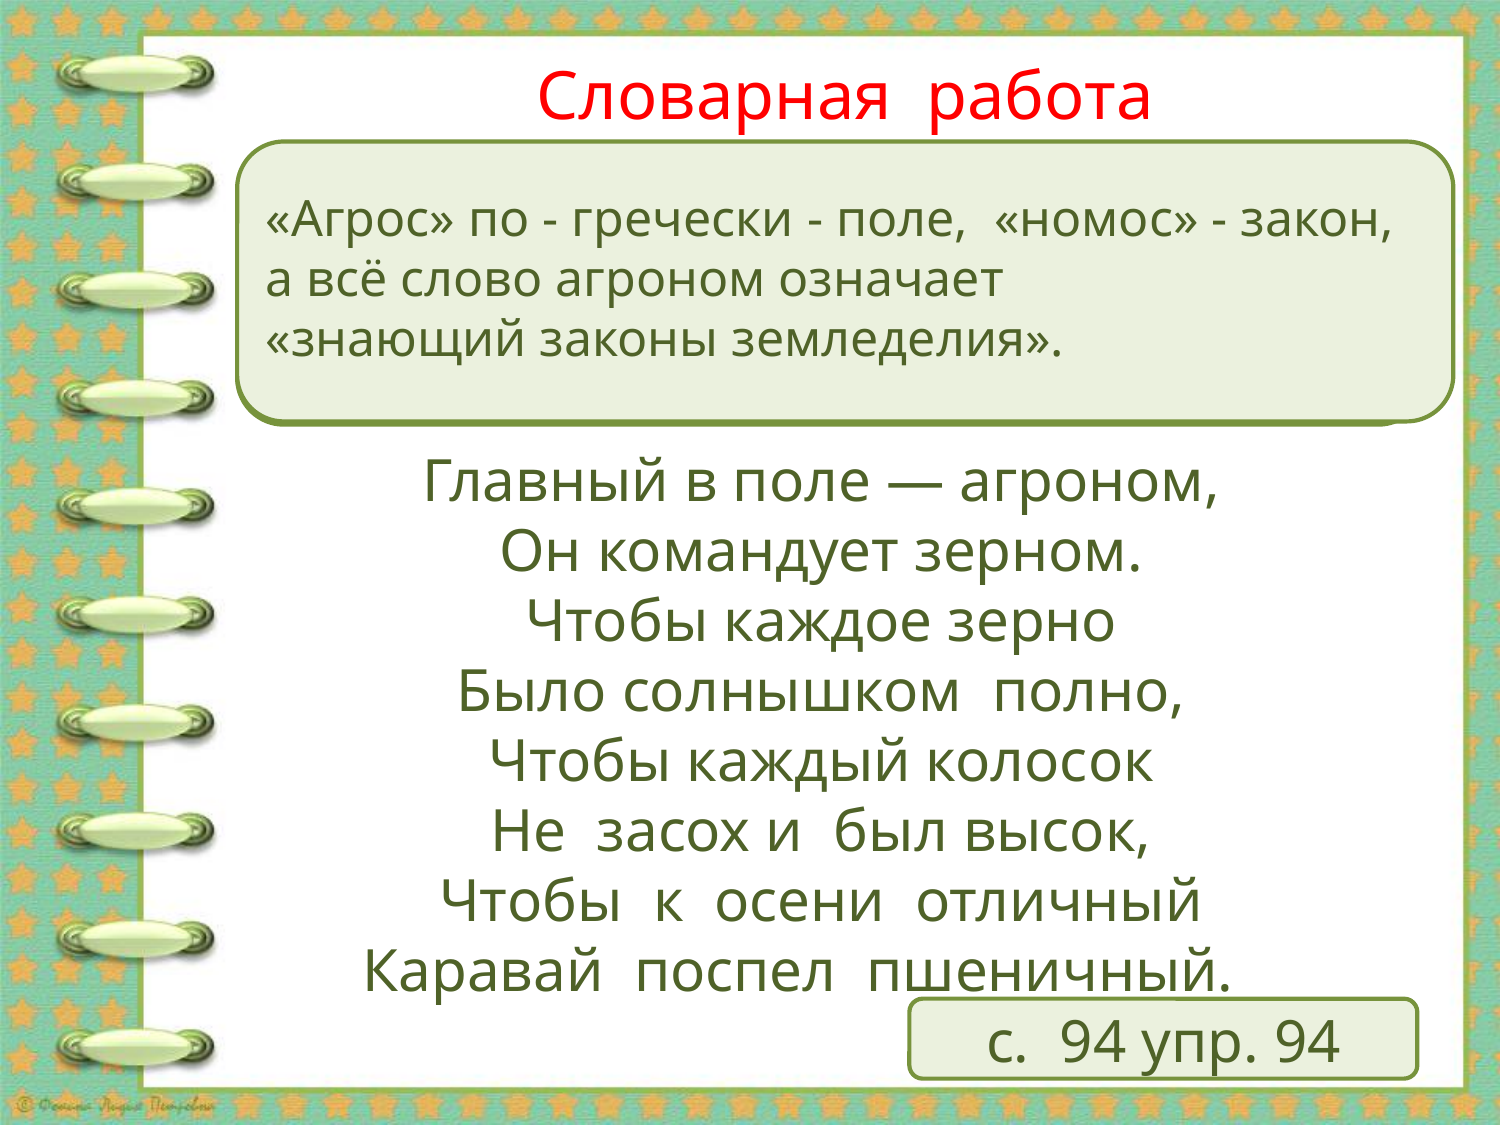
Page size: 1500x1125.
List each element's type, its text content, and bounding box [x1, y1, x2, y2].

text_box Главный в поле — агроном, Он командует зерном. Чтобы каждое зерно Было солнышком полно, Чтобы каждый колосок Не засох и был высок, Чтобы к осени отличный Каравай поспел пшеничный. [211, 435, 1431, 1011]
text_box «Агрос» по - гречески - поле, «номос» - закон, а всё слово агроном означает «знающий законы земледелия». [256, 139, 1456, 424]
text_box Агроном - специалист по агрономической науке, науке о земледелии и сельском хозяйстве. [252, 415, 1395, 427]
text_box с. 94 упр. 94 [907, 1011, 1420, 1081]
picture [0, 0, 1500, 1125]
title Словарная работа [265, 45, 1425, 142]
